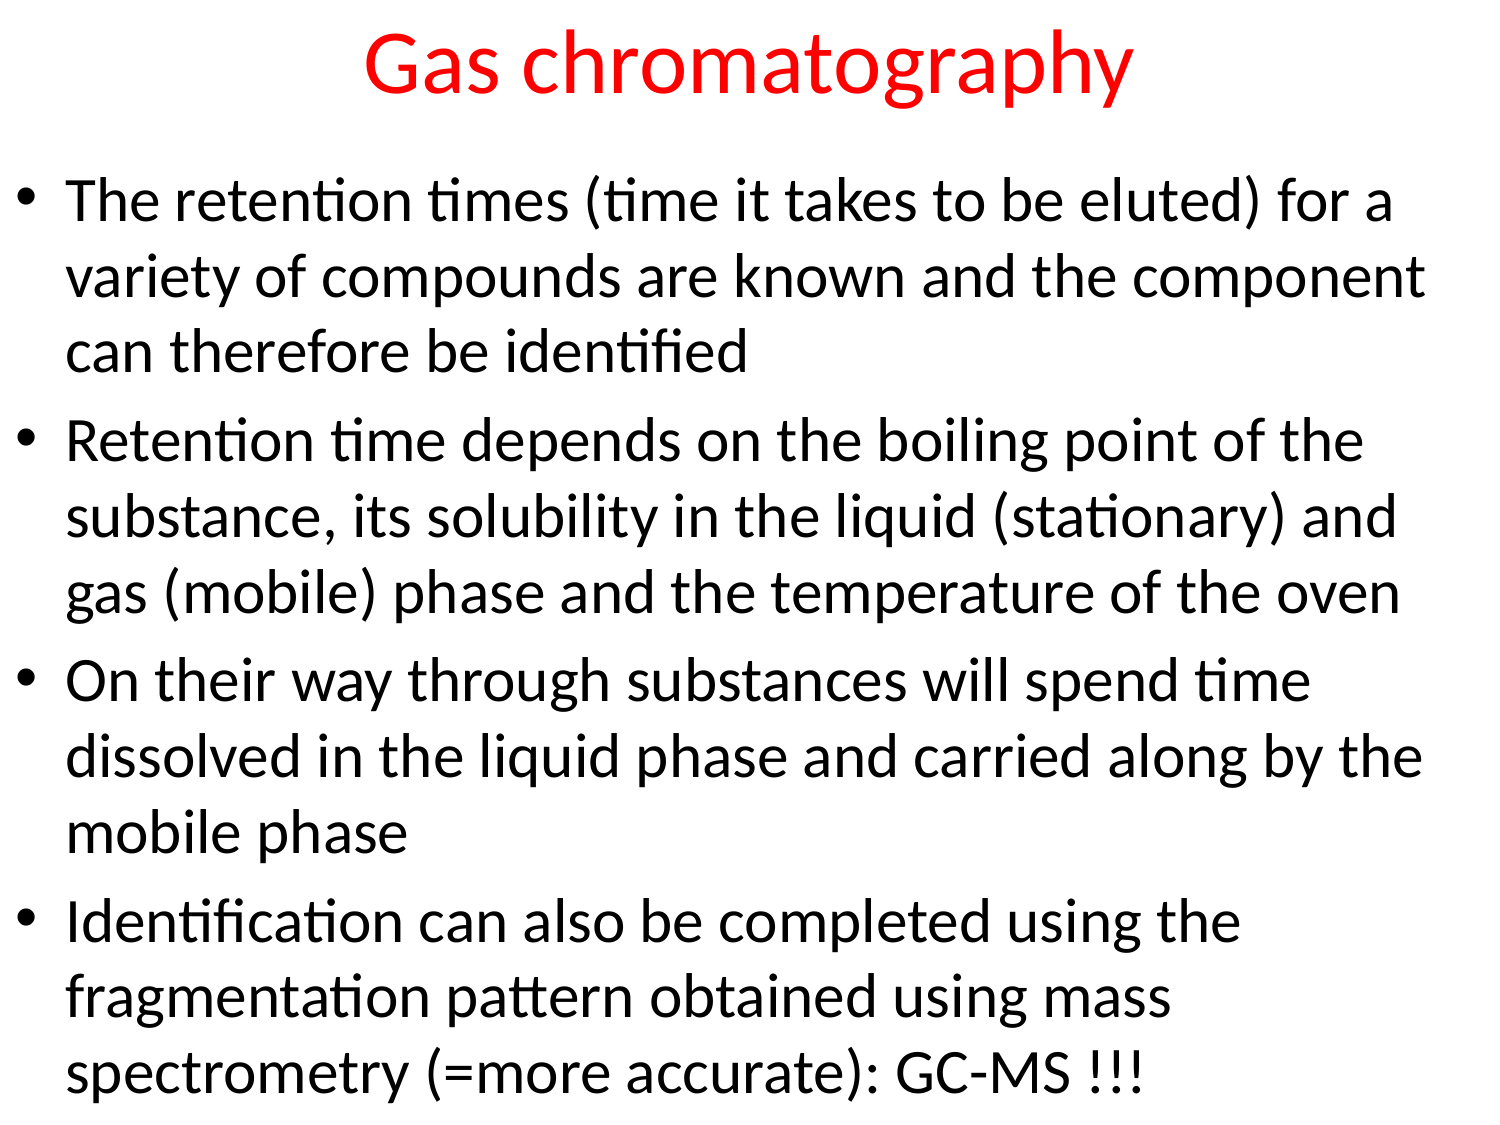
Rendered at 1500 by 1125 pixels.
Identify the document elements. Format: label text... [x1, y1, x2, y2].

list The retention times (time it takes to be eluted) for a variety of compounds are known and the component can therefore be identified Retention time depends on the boiling point of the substance, its solubility in the liquid (stationary) and gas (mobile) phase and the temperature of the oven On their way through substances will spend time dissolved in the liquid phase and carried along by the mobile phase Identification can also be completed using the fragmentation pattern obtained using mass spectrometry (=more accurate): GC-MS !!! [0, 150, 1500, 1125]
title Gas chromatography [75, 0, 1425, 150]
